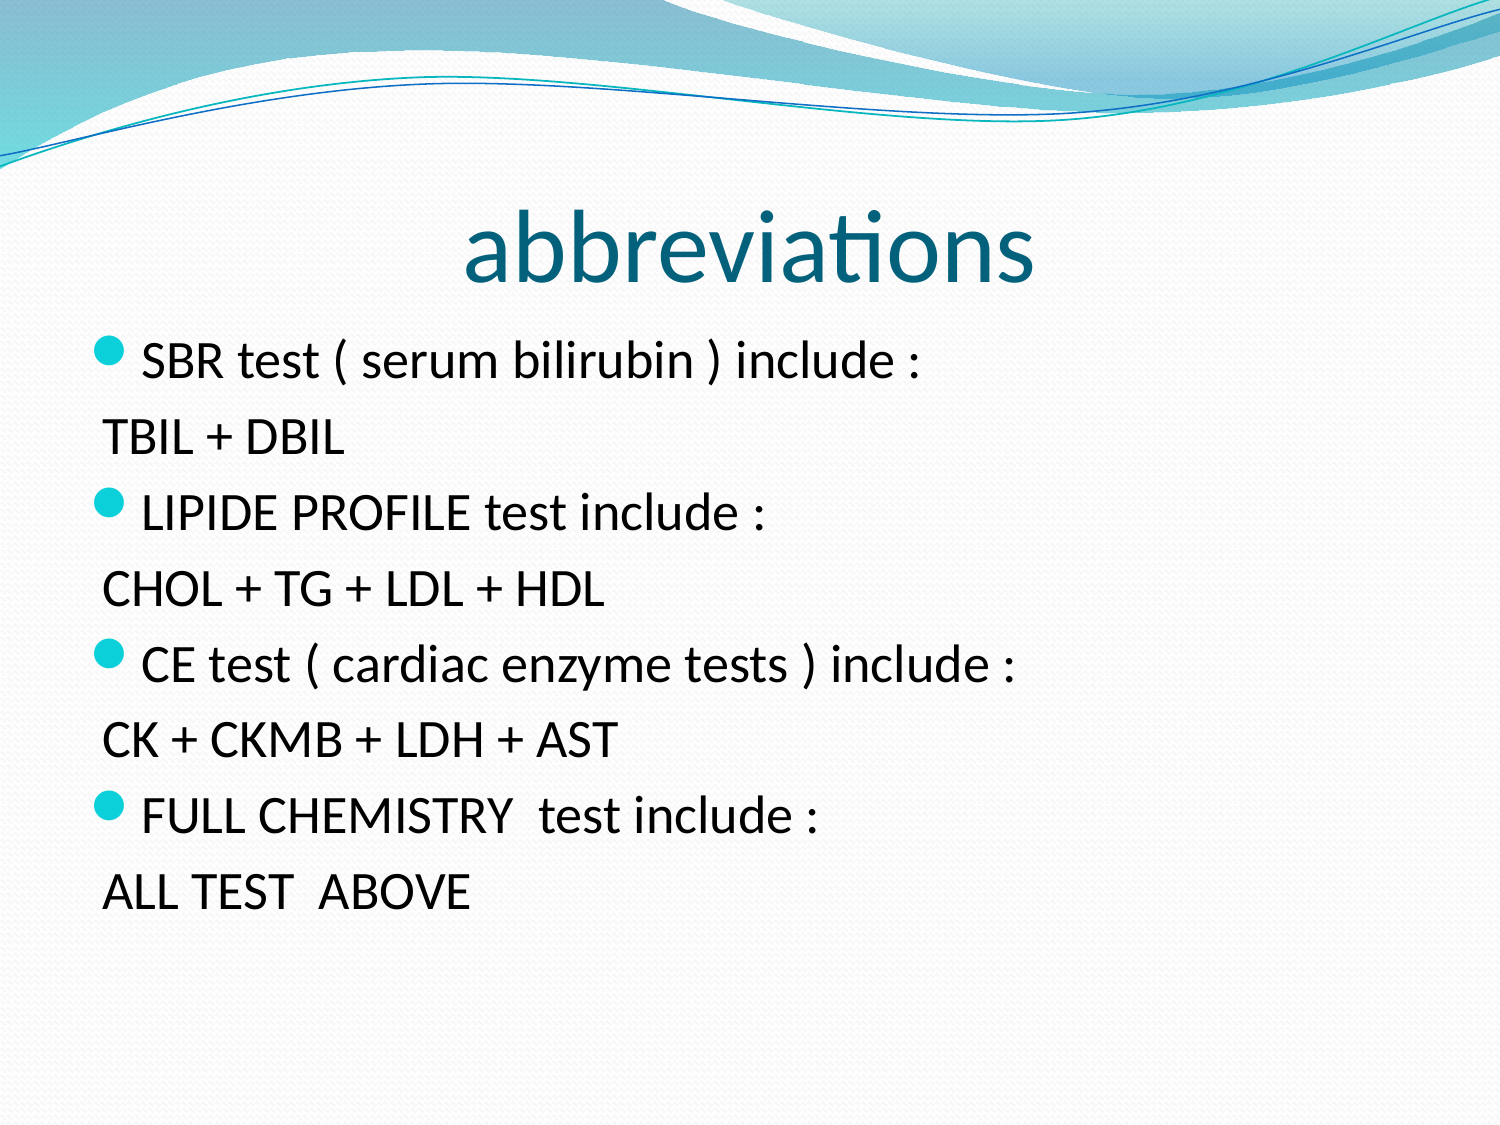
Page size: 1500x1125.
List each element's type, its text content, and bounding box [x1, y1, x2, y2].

title abbreviations [75, 115, 1425, 303]
list SBR test ( serum bilirubin ) include : TBIL + DBIL LIPIDE PROFILE test include : CHOL + TG + LDL + HDL CE test ( cardiac enzyme tests ) include : CK + CKMB + LDH + AST FULL CHEMISTRY test include : ALL TEST ABOVE [75, 317, 1425, 1038]
